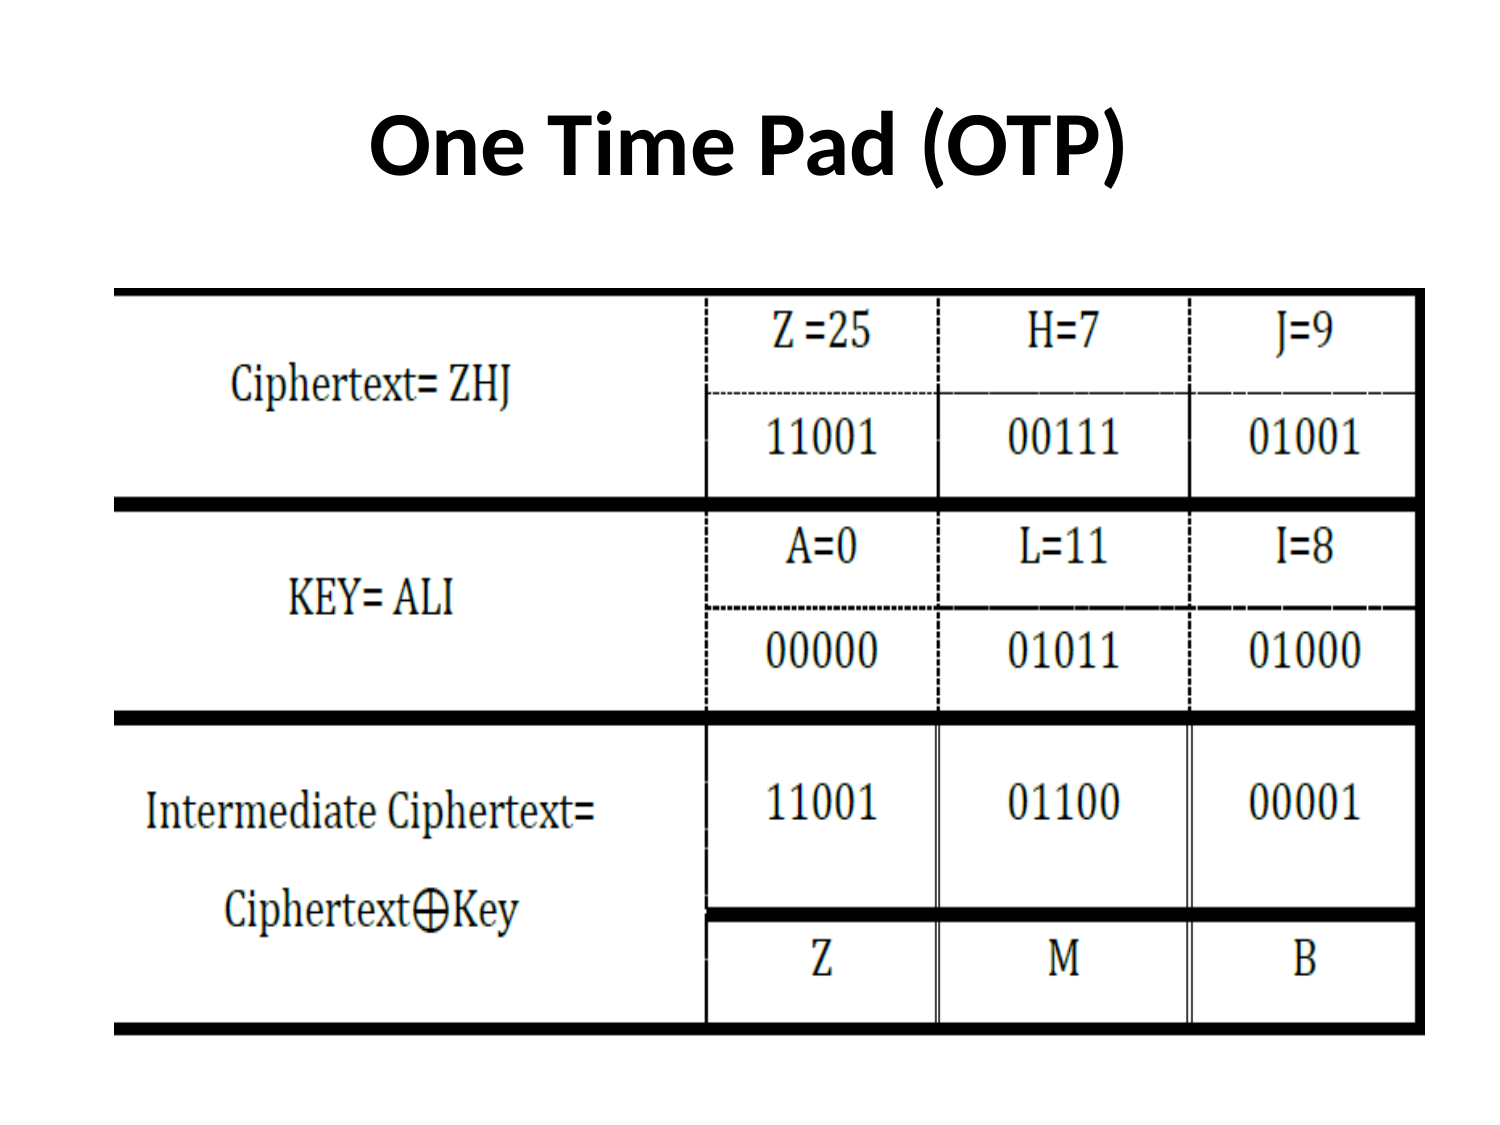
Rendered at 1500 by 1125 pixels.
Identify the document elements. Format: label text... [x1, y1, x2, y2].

picture [113, 288, 1426, 1038]
title One Time Pad (OTP) [75, 45, 1425, 233]
